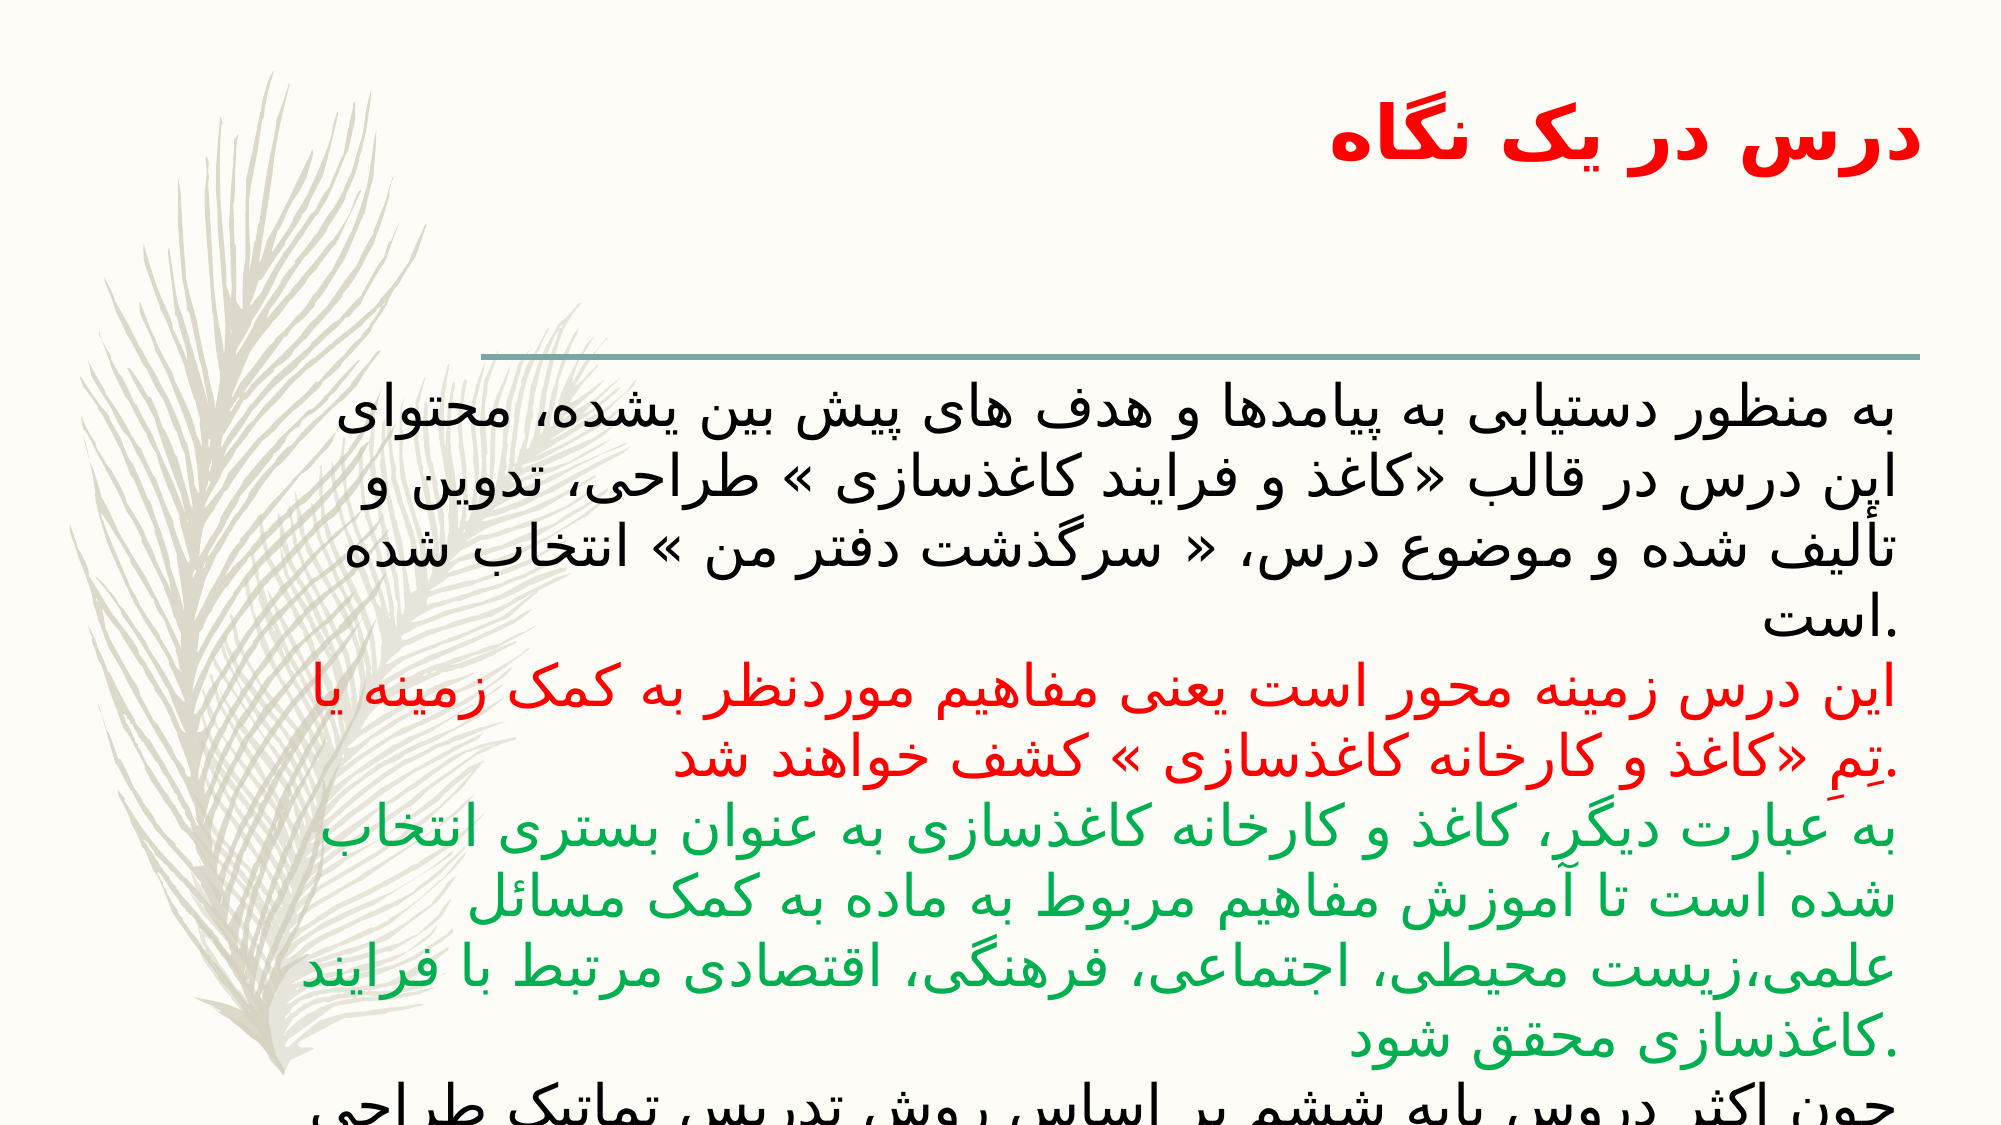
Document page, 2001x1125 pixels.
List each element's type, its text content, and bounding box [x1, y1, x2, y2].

text_box به منظور دستیابی به پیامدها و هدف های پیش بین یشده، محتوای این درس در قالب «کاغذ و فرایند کاغذسازی » طراحی، تدوین و تألیف شده و موضوع درس، « سرگذشت دفتر من » انتخاب شده است. این درس زمینه محور است یعنی مفاهیم موردنظر به کمک زمینه یا تِمِ «کاغذ و کارخانه کاغذسازی » کشف خواهند شد. به عبارت دیگر، کاغذ و کارخانه کاغذسازی به عنوان بستری انتخاب شده است تا آموزش مفاهیم مربوط به ماده به کمک مسائل علمی،زیست محیطی، اجتماعی، فرهنگی، اقتصادی مرتبط با فرایند کاغذسازی محقق شود. چون اکثر دروس پایه ششم بر اساس روش تدریس تماتیک طراحی شده است توجه دانشجویان عزیز را به مبحث « تماتیک» در درس مبانی علوم جلب می کنم. [250, 360, 1915, 1125]
text_box درس در یک نگاه [111, 76, 1939, 302]
